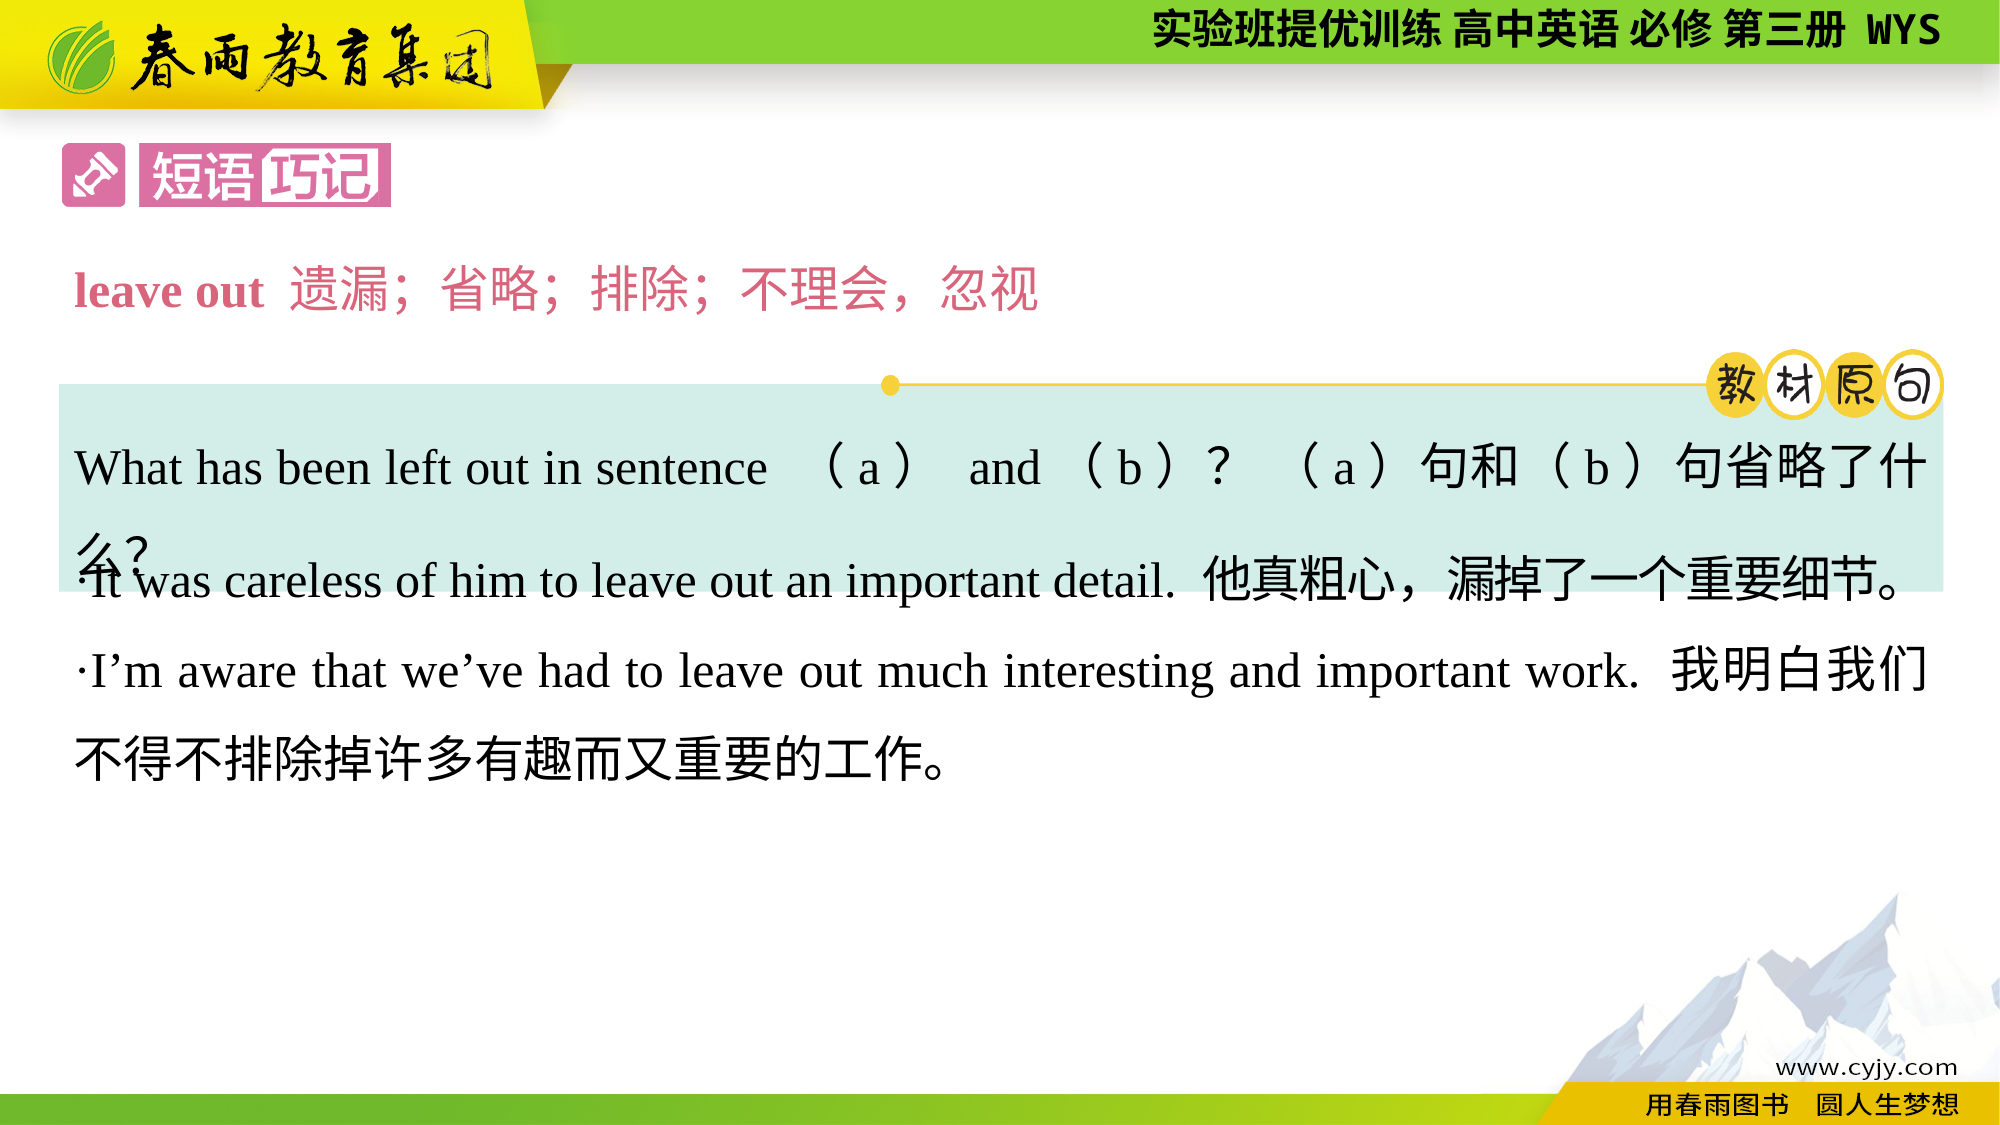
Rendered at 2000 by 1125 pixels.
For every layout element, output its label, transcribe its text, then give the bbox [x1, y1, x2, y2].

list leave out 遗漏；省略；排除；不理会，忽视 [59, 219, 1944, 315]
picture [0, 0, 2000, 1125]
text_box What has been left out in sentence （a） and（b）？ （a）句和（b）句省略了什么？ [59, 384, 1944, 510]
text_box ·It was careless of him to leave out an important detail. 他真粗心，漏掉了一个重要细节。 ·I’m aware that we’ve had to leave out much interesting and important work. 我明白我们不得不排除掉许多有趣而又重要的工作。 [59, 510, 1944, 796]
